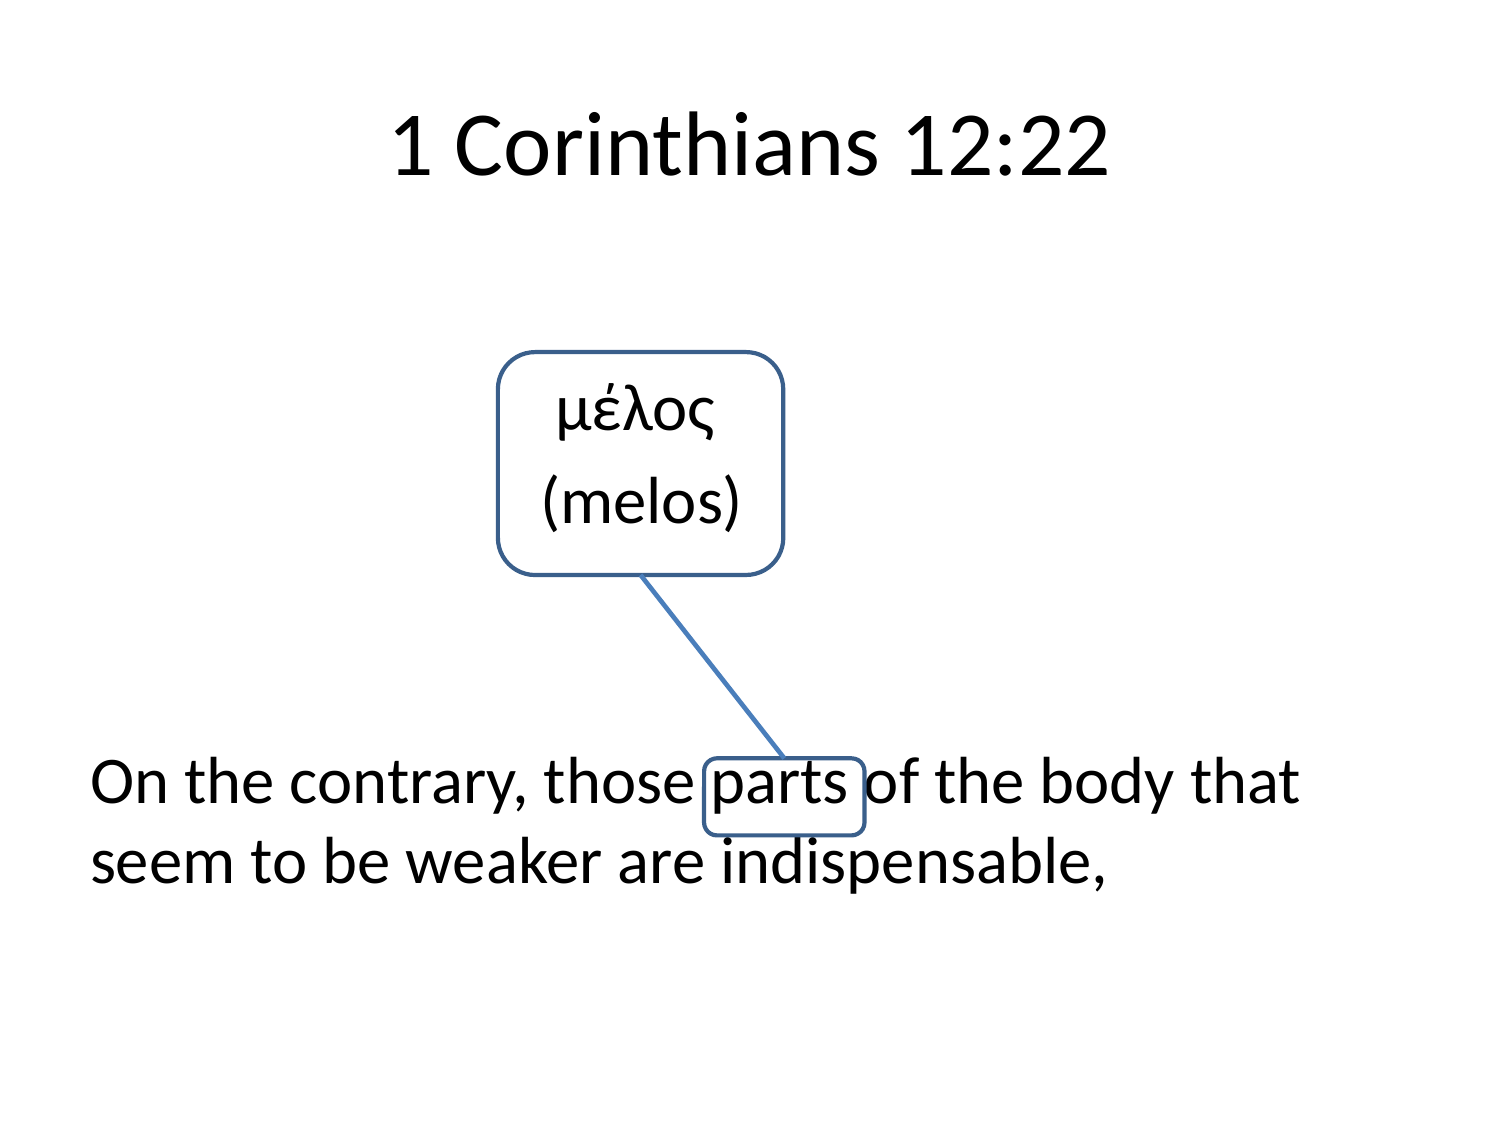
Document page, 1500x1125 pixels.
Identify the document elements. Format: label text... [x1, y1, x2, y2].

list μέλος (melos) On the contrary, those parts of the body that seem to be weaker are indispensable, [75, 262, 1425, 1005]
title 1 Corinthians 12:22 [75, 45, 1425, 233]
text_box [495, 349, 786, 578]
text_box [701, 756, 867, 838]
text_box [640, 574, 785, 759]
